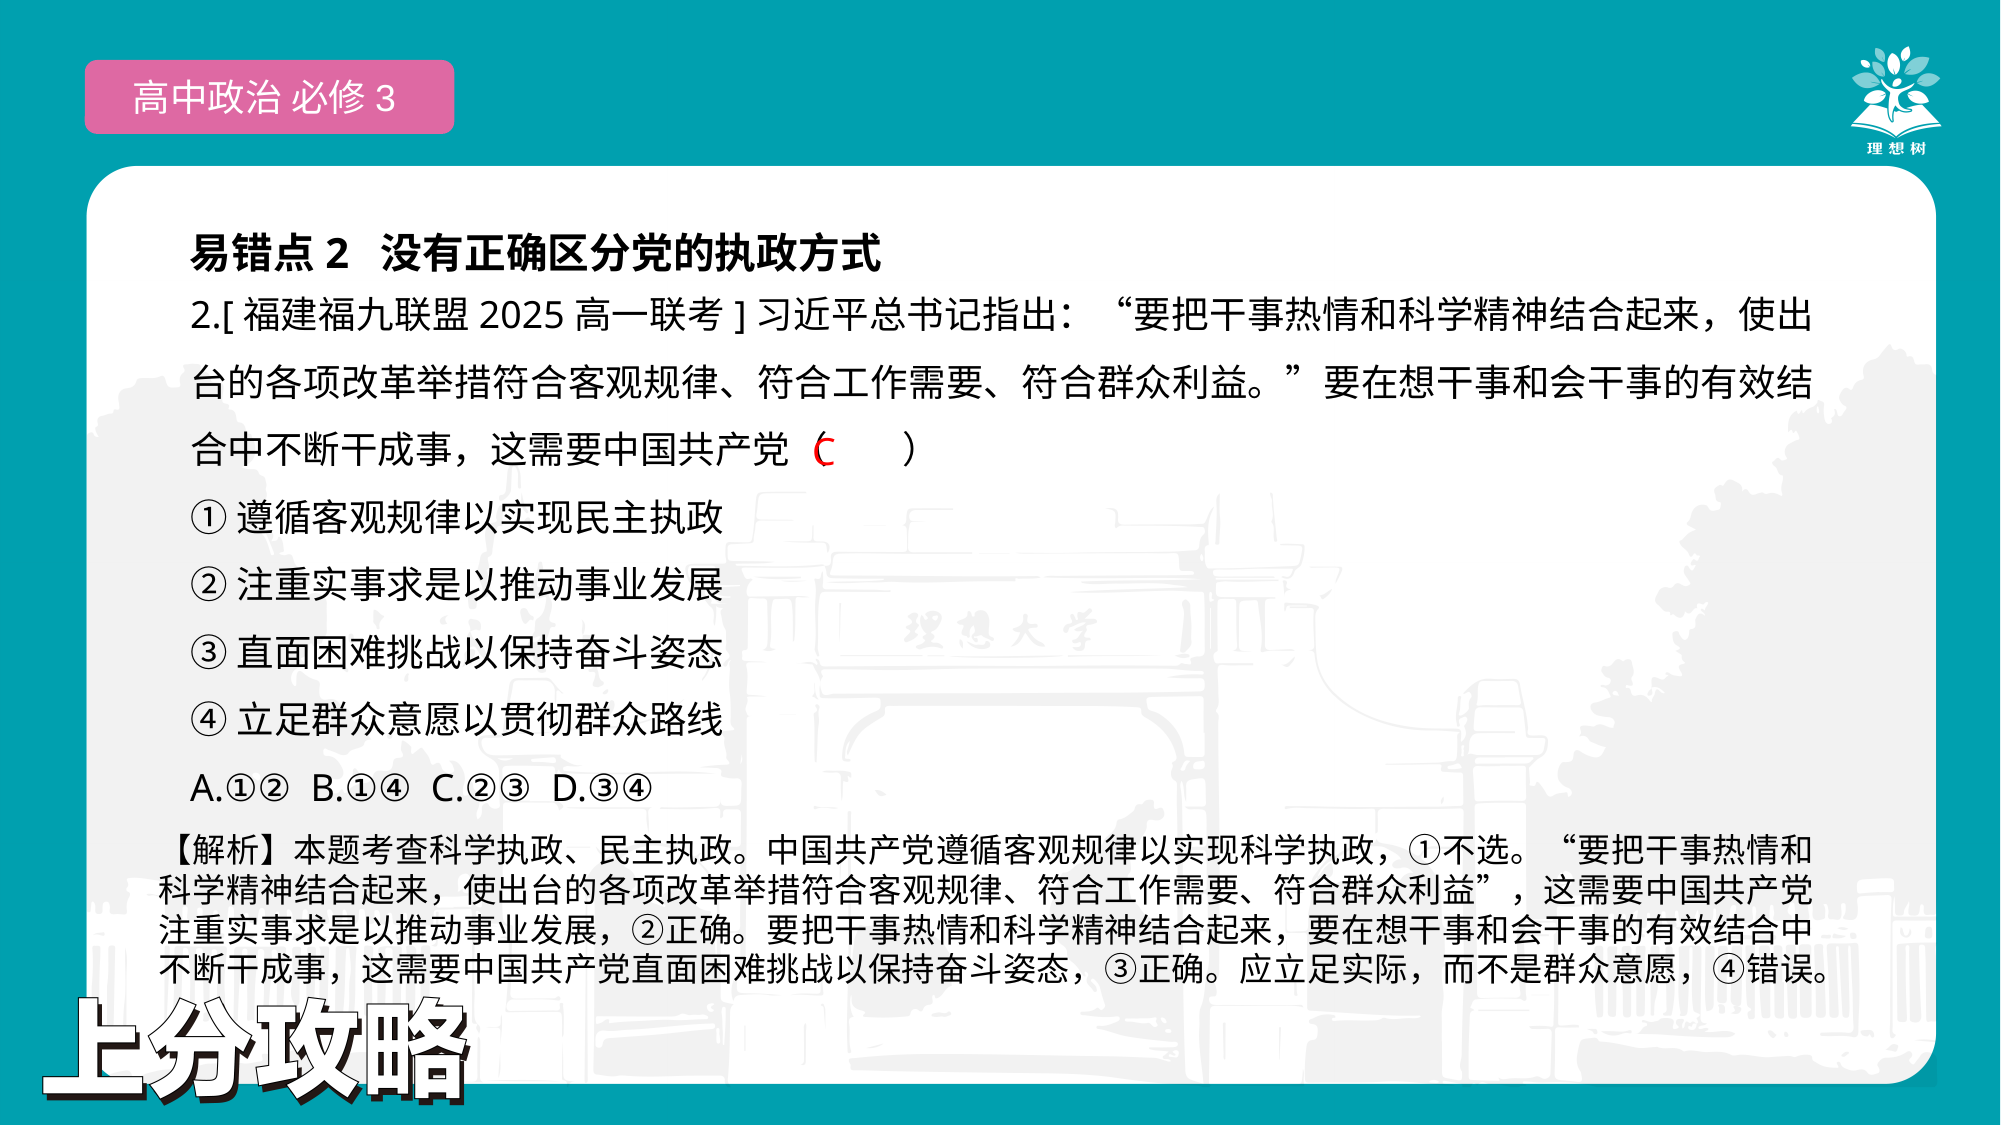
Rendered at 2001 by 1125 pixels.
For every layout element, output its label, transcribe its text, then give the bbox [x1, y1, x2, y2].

text_box C [797, 398, 908, 481]
text_box 高中政治 必修3 [83, 58, 456, 135]
picture [0, 0, 2001, 1125]
text_box 【解析】本题考查科学执政、民主执政。中国共产党遵循客观规律以实现科学执政，①不选。“要把干事热情和科学精神结合起来，使出台的各项改革举措符合客观规律、符合工作需要、符合群众利益”，这需要中国共产党注重实事求是以推动事业发展，②正确。要把干事热情和科学精神结合起来，要在想干事和会干事的有效结合中不断干成事，这需要中国共产党直面困难挑战以保持奋斗姿态，③正确。应立足实际，而不是群众意愿，④错误。 [143, 821, 1829, 996]
text_box 易错点2 没有正确区分党的执政方式 [175, 219, 1221, 284]
text_box 2.[福建福九联盟2025高一联考]习近平总书记指出：“要把干事热情和科学精神结合起来，使出台的各项改革举措符合客观规律、符合工作需要、符合群众利益。”要在想干事和会干事的有效结合中不断干成事，这需要中国共产党（ ） ①遵循客观规律以实现民主执政 ②注重实事求是以推动事业发展 ③直面困难挑战以保持奋斗姿态 ④立足群众意愿以贯彻群众路线 A.①② B.①④ C.②③ D.③④ [175, 261, 1829, 817]
